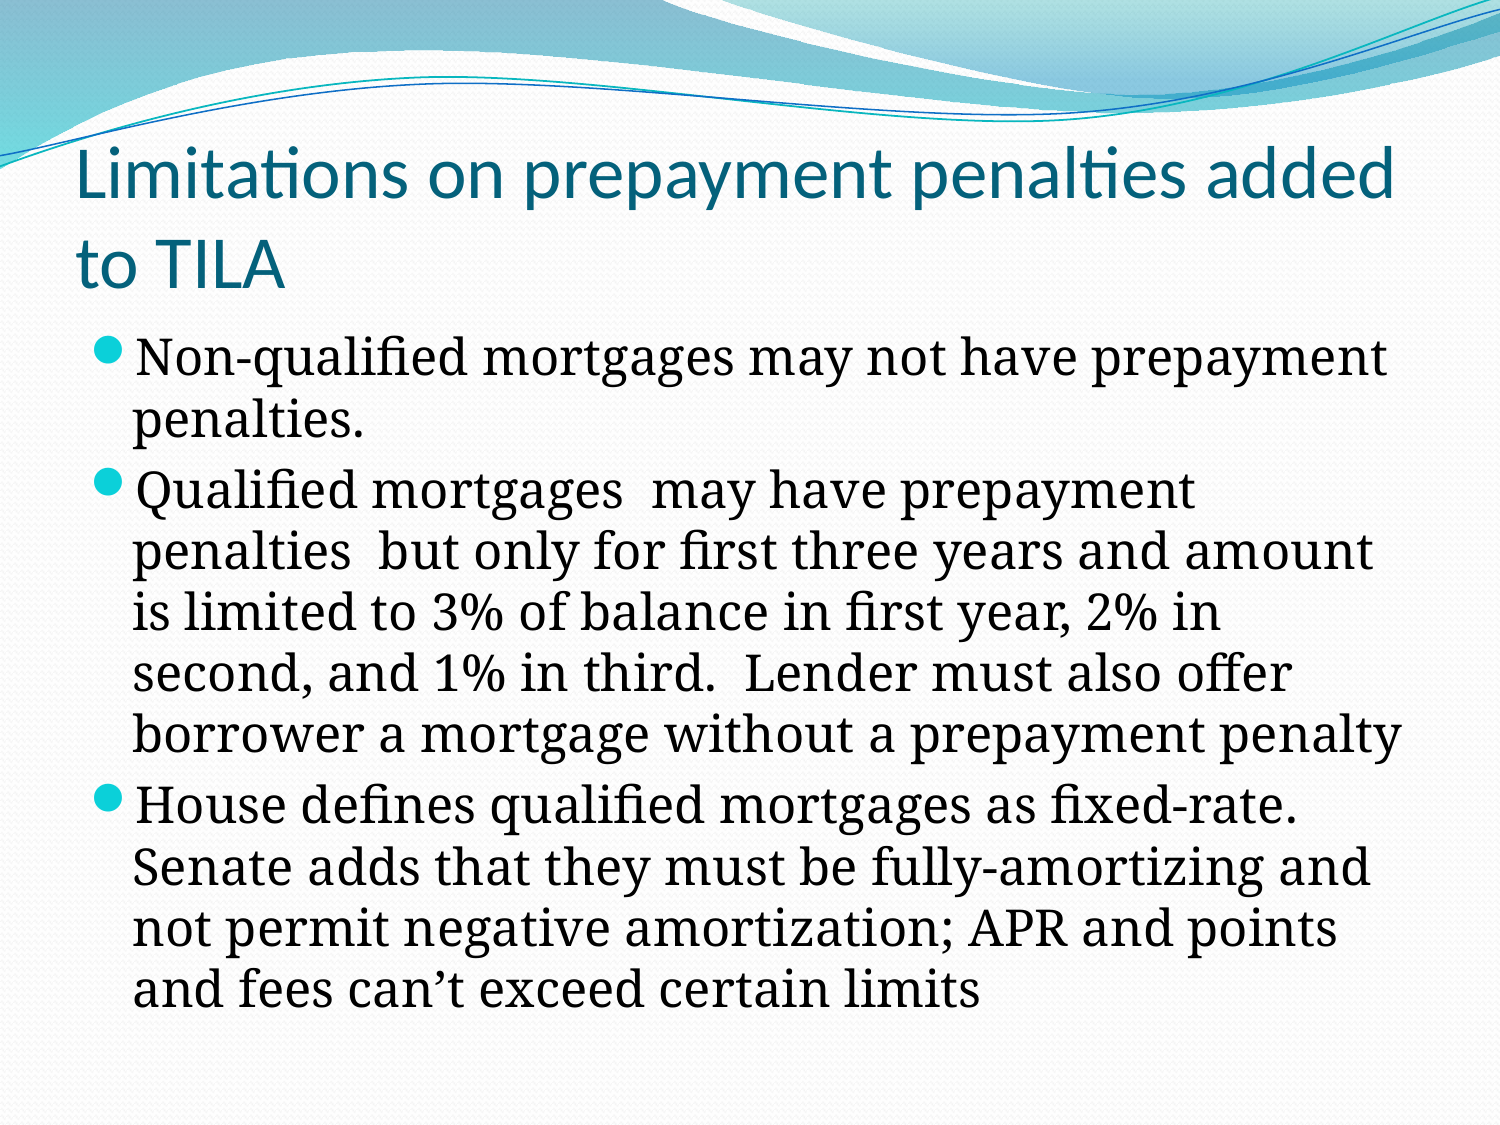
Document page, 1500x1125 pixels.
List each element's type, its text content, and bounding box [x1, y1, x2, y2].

title Limitations on prepayment penalties added to TILA [74, 115, 1426, 304]
list Non-qualified mortgages may not have prepayment penalties. Qualified mortgages may have prepayment penalties but only for first three years and amount is limited to 3% of balance in first year, 2% in second, and 1% in third. Lender must also offer borrower a mortgage without a prepayment penalty House defines qualified mortgages as fixed-rate. Senate adds that they must be fully-amortizing and not permit negative amortization; APR and points and fees can’t exceed certain limits [74, 317, 1426, 1038]
